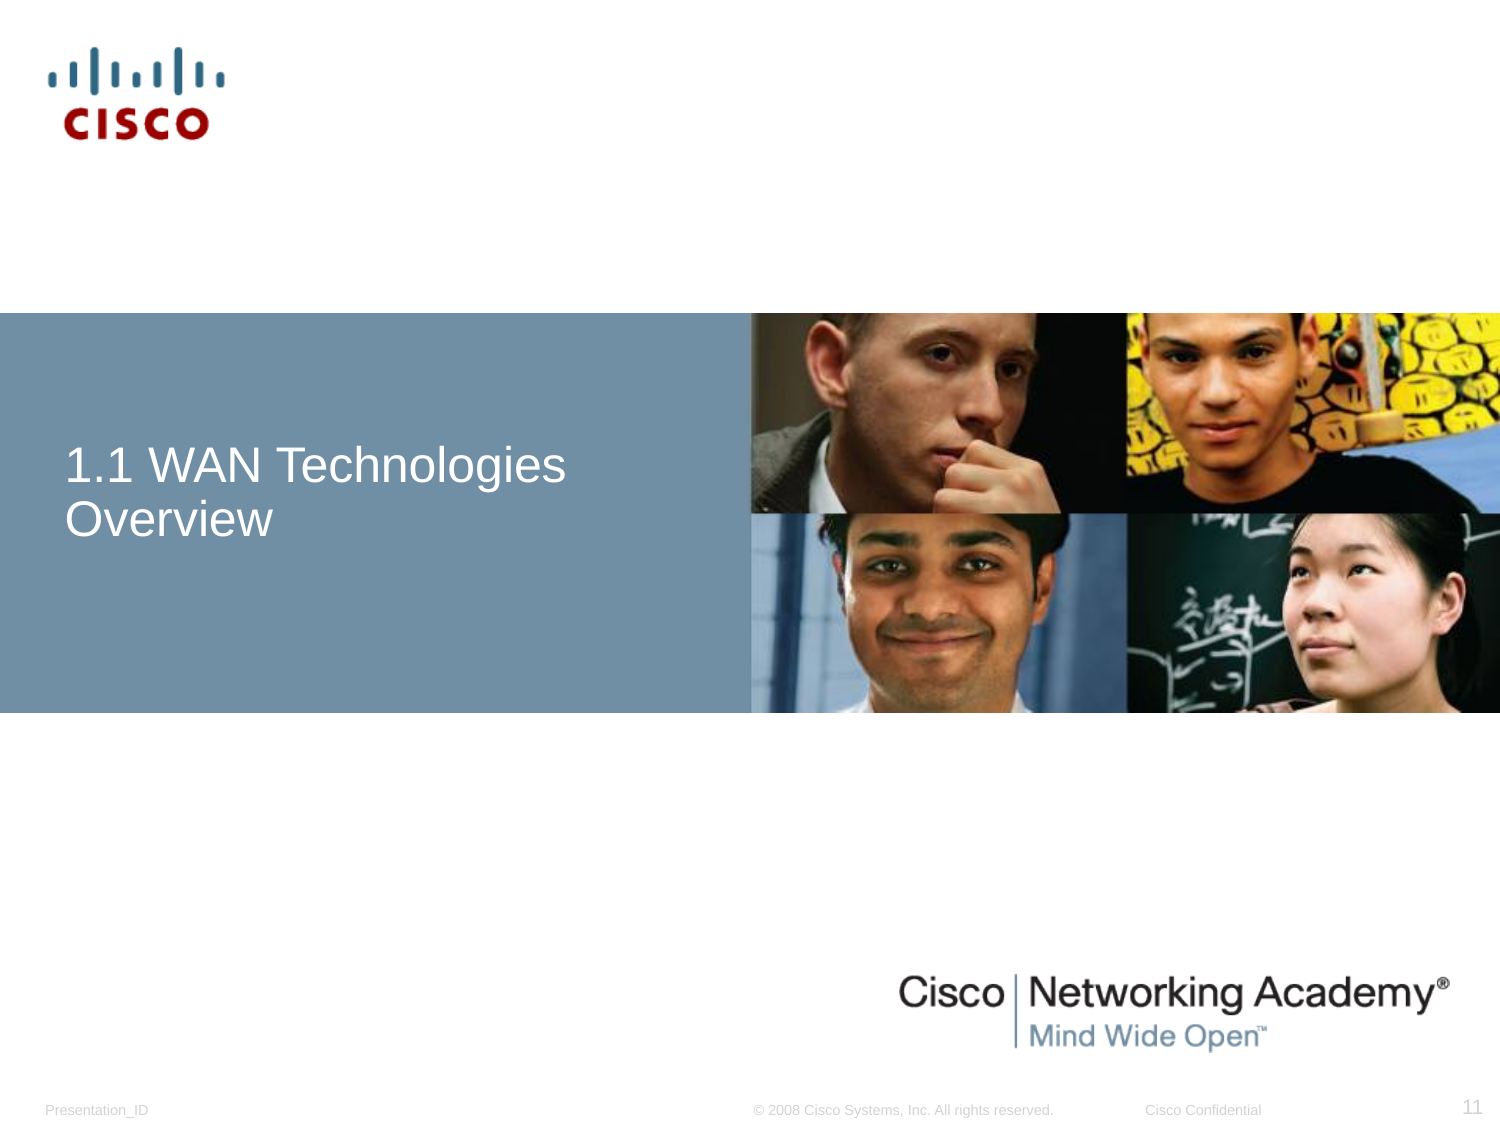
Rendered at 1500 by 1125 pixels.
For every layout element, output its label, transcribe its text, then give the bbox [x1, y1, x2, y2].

title 1.1 WAN Technologies Overview [51, 371, 684, 615]
picture [899, 974, 1450, 1053]
picture [0, 313, 1500, 713]
picture [40, 19, 233, 168]
